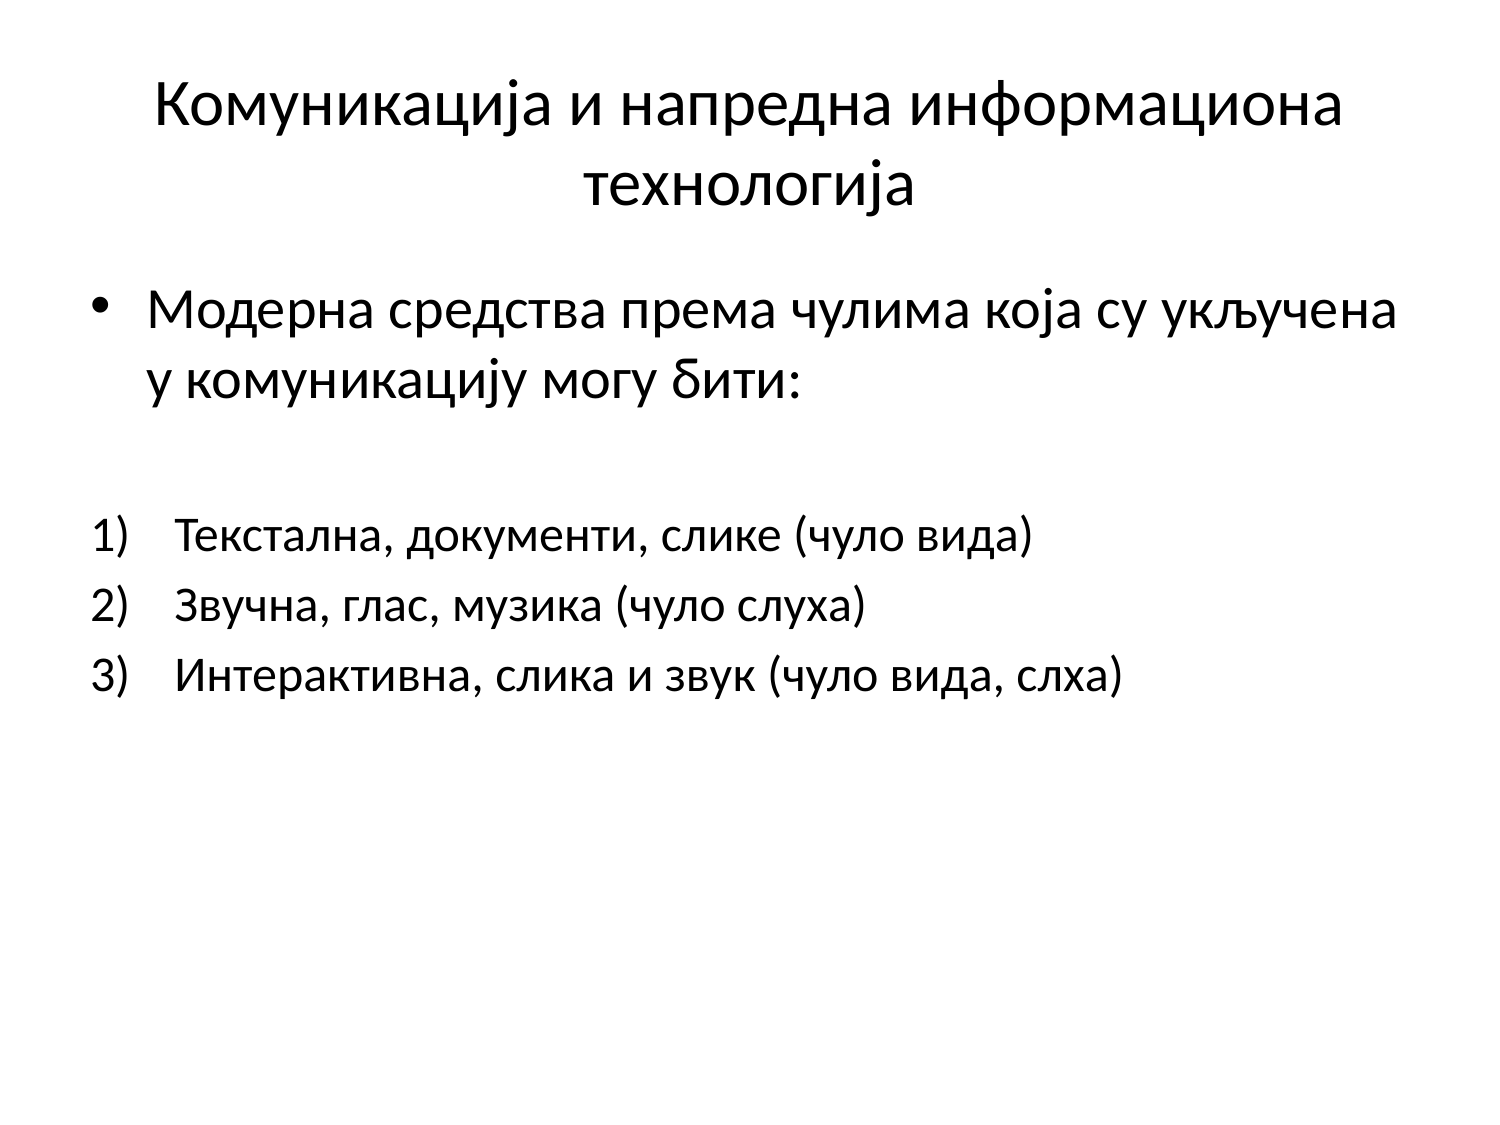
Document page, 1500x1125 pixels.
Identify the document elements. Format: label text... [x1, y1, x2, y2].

title Комуникација и напредна информациона технологија [75, 45, 1425, 233]
list Модерна средства према чулима која су укључена у комуникацију могу бити: Текстална, документи, слике (чуло вида) Звучна, глас, музика (чуло слуха) Интерактивна, слика и звук (чуло вида, слха) [75, 262, 1425, 1005]
